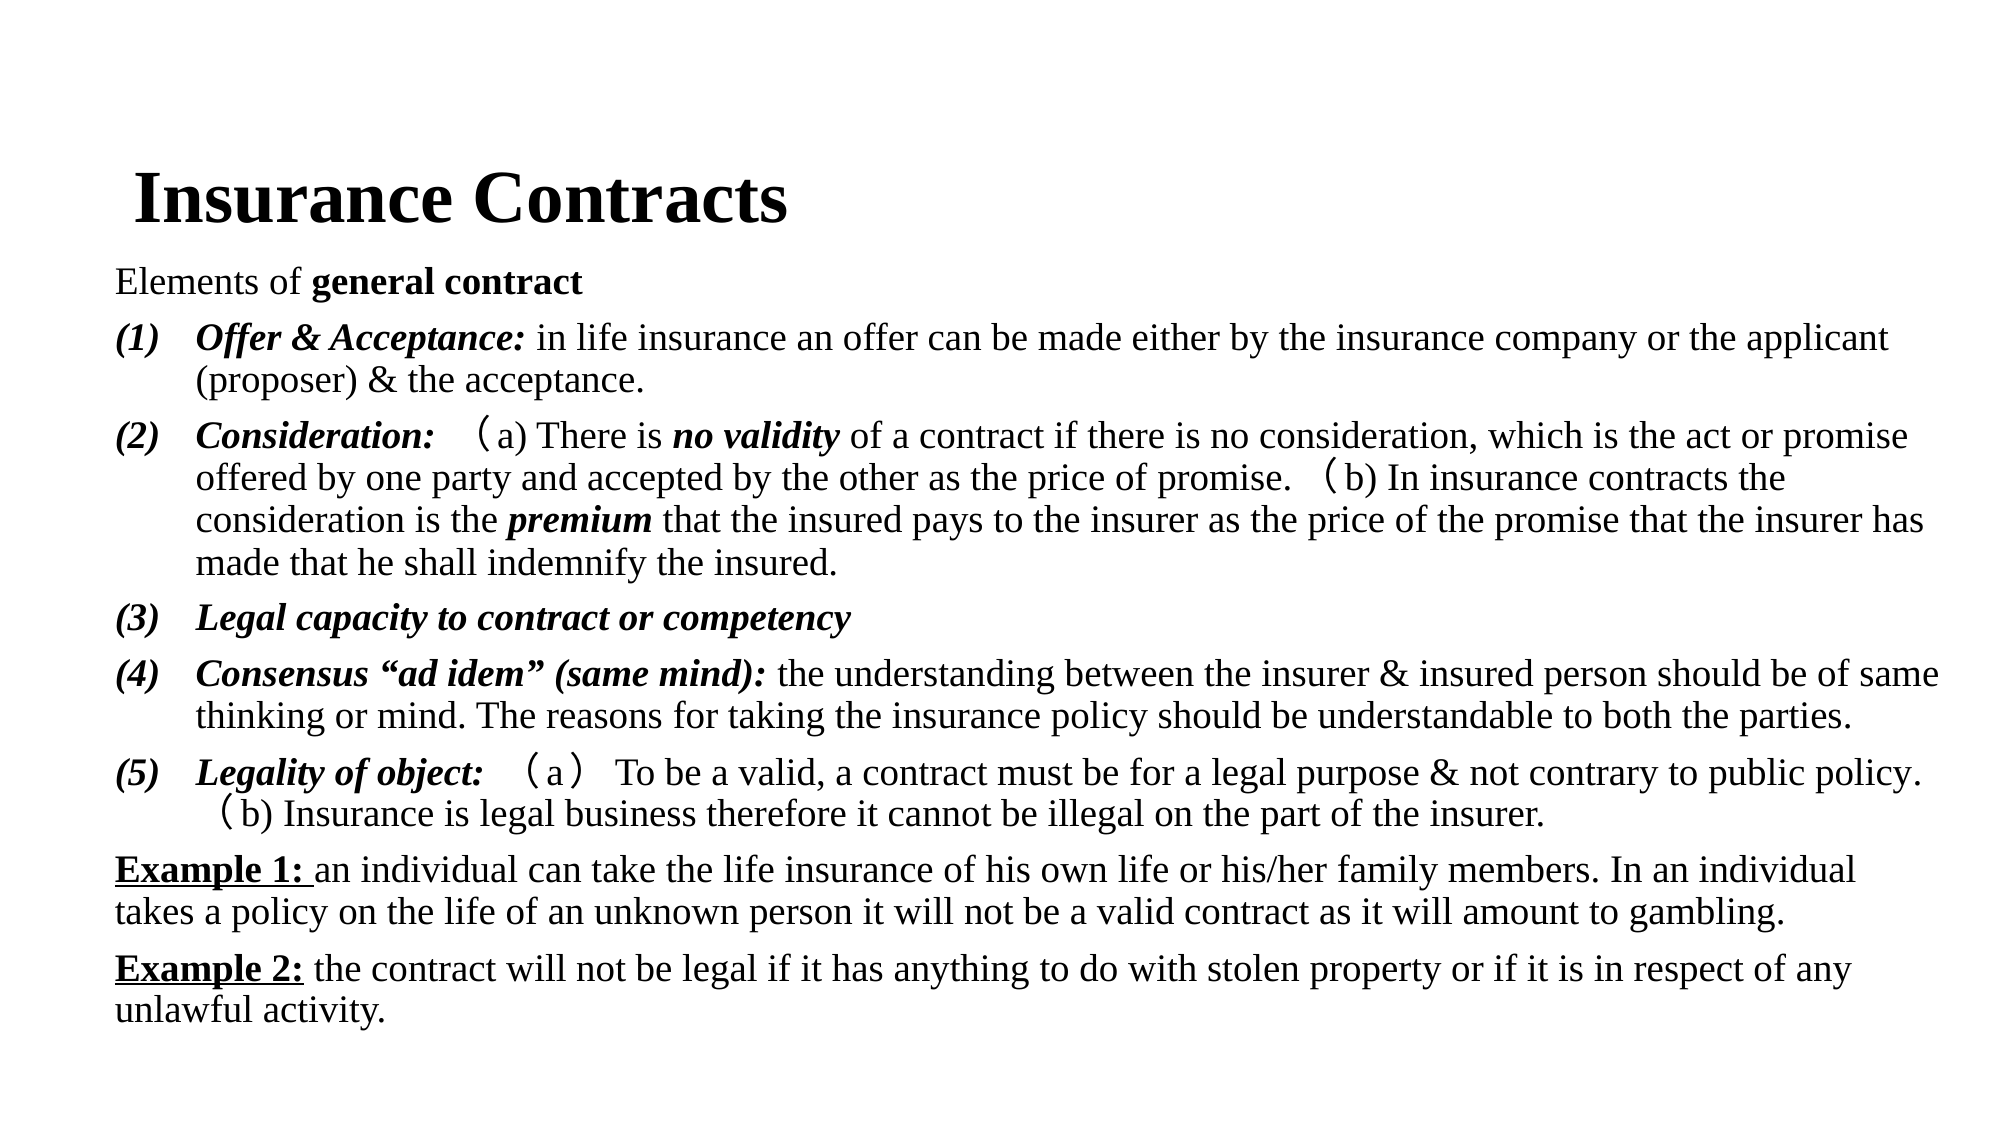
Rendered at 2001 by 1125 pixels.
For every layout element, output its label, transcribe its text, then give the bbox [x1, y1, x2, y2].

title Insurance Contracts [118, 143, 1918, 253]
list Elements of general contract Offer & Acceptance: in life insurance an offer can be made either by the insurance company or the applicant (proposer) & the acceptance. Consideration: （a) There is no validity of a contract if there is no consideration, which is the act or promise offered by one party and accepted by the other as the price of promise.（b) In insurance contracts the consideration is the premium that the insured pays to the insurer as the price of the promise that the insurer has made that he shall indemnify the insured. Legal capacity to contract or competency Consensus “ad idem” (same mind): the understanding between the insurer & insured person should be of same thinking or mind. The reasons for taking the insurance policy should be understandable to both the parties. Legality of object: （a）To be a valid, a contract must be for a legal purpose & not contrary to public policy. （b) Insurance is legal business therefore it cannot be illegal on the part of the insurer. Example 1: an individual can take the life insurance of his own life or his/her family members. In an individual takes a policy on the life of an unknown person it will not be a valid contract as it will amount to gambling. Example 2: the contract will not be legal if it has anything to do with stolen property or if it is in respect of any unlawful activity. [99, 253, 1963, 1079]
